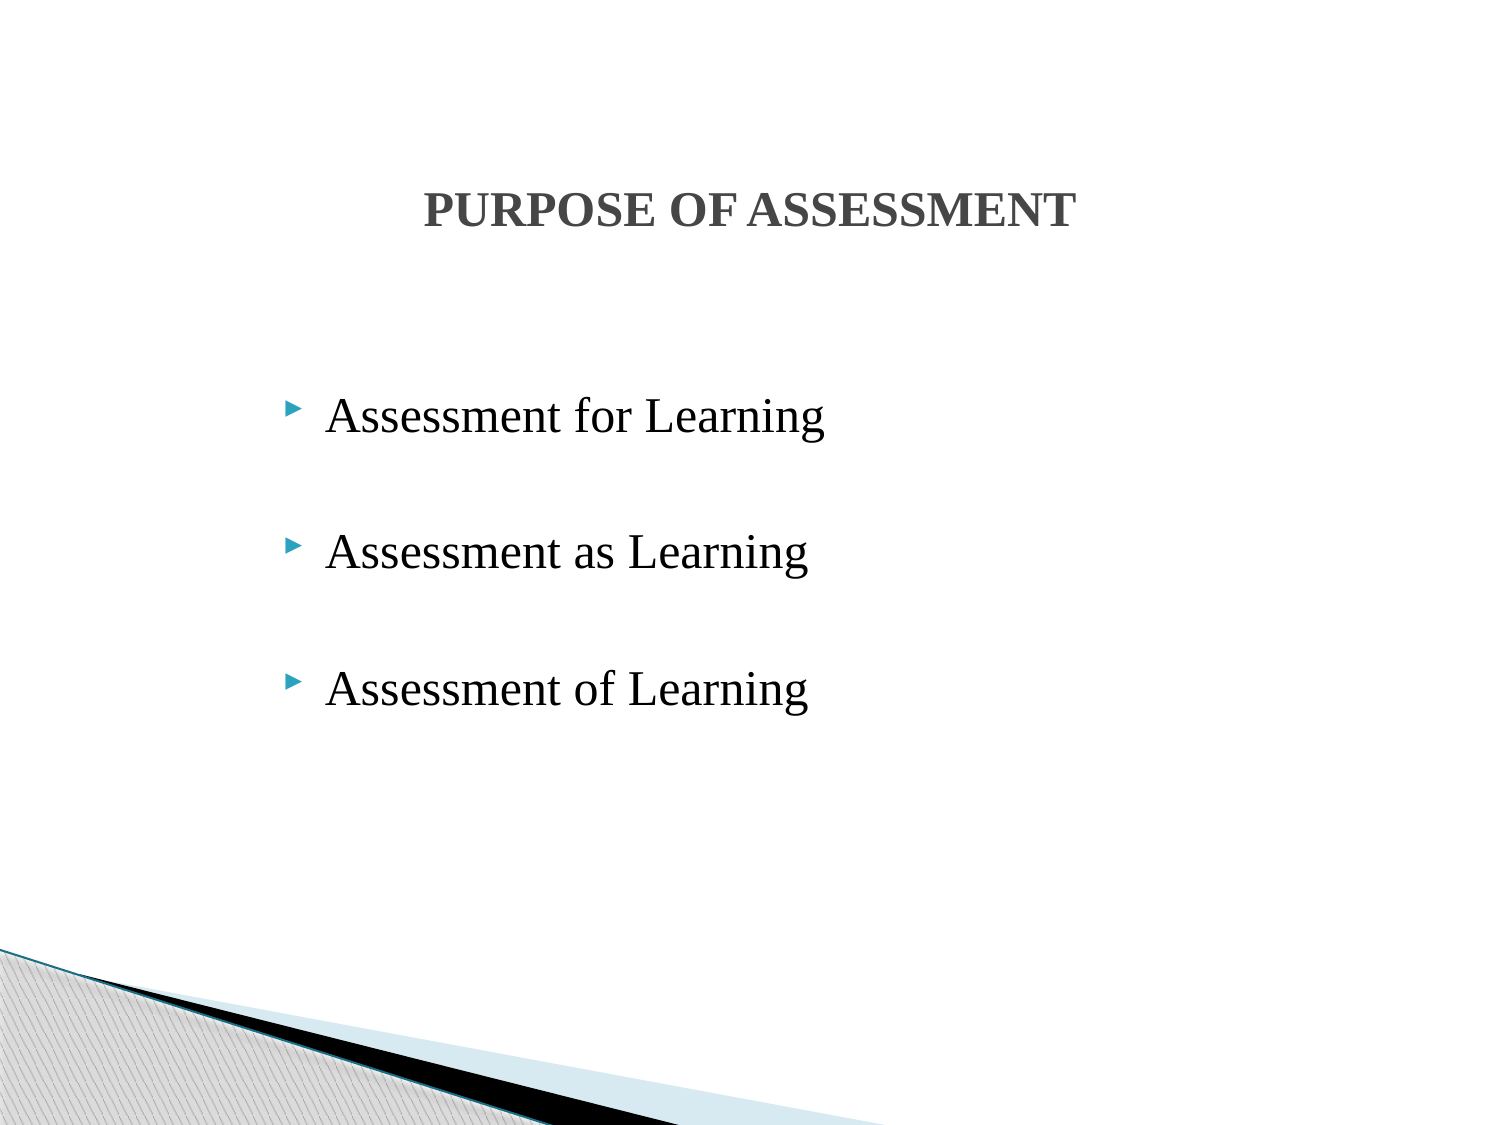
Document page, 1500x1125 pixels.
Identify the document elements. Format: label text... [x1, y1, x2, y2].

title PURPOSE OF ASSESSMENT [75, 112, 1425, 300]
list Assessment for Learning Assessment as Learning Assessment of Learning [249, 375, 1425, 863]
